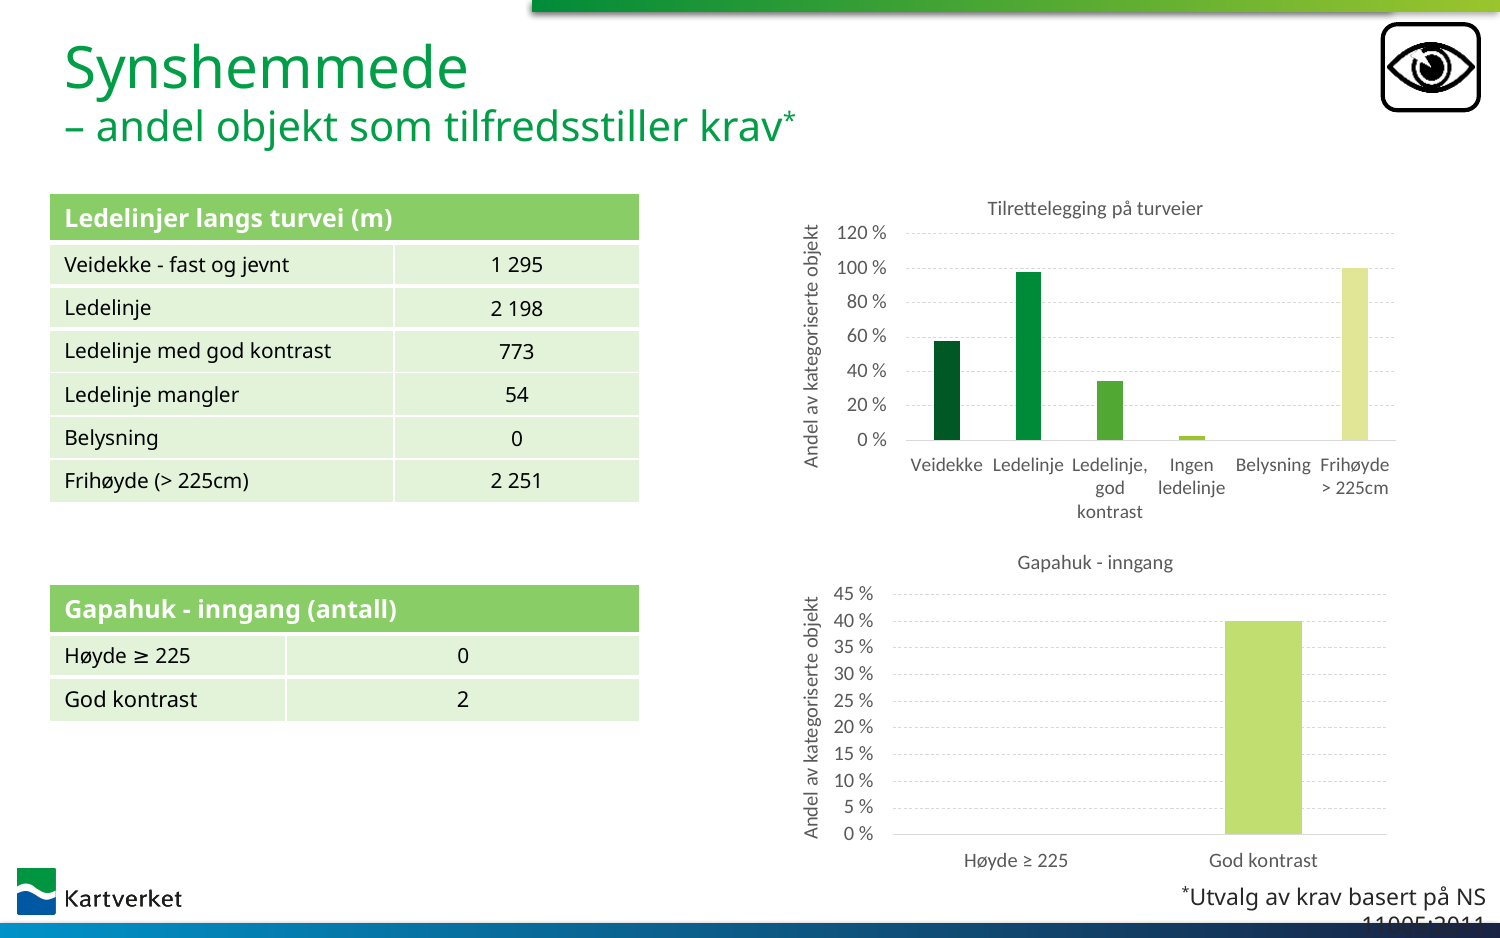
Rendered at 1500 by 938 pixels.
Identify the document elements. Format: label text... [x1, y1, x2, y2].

table_cell Veidekke - fast og jevnt [50, 245, 393, 284]
table_header Gapahuk - inngang (antall) [50, 585, 639, 632]
table_cell Belysning [50, 417, 393, 458]
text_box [1382, 24, 1480, 111]
table_cell God kontrast [50, 679, 285, 721]
text_box *Utvalg av krav basert på NS 11005:2011 [1068, 873, 1500, 938]
text_box Synshemmede – andel objekt som tilfredsstiller krav* [49, 24, 1431, 158]
table_cell 773 [395, 331, 639, 372]
picture [791, 541, 1400, 880]
table_cell 2 251 [395, 460, 639, 502]
table_cell Ledelinje [50, 288, 393, 327]
table_cell 0 [395, 417, 639, 458]
table_cell Frihøyde (> 225cm) [50, 460, 393, 502]
table_cell 1 295 [395, 245, 639, 284]
table_cell 2 198 [395, 288, 639, 327]
table_cell Ledelinje med god kontrast [50, 331, 393, 372]
picture [791, 187, 1400, 526]
table_cell 54 [395, 373, 639, 415]
table_cell 0 [287, 636, 639, 675]
table_cell 2 [287, 679, 639, 721]
table_cell Høyde ≥ 225 [50, 636, 285, 675]
table_header Ledelinjer langs turvei (m) [50, 194, 639, 240]
table_cell Ledelinje mangler [50, 373, 393, 415]
